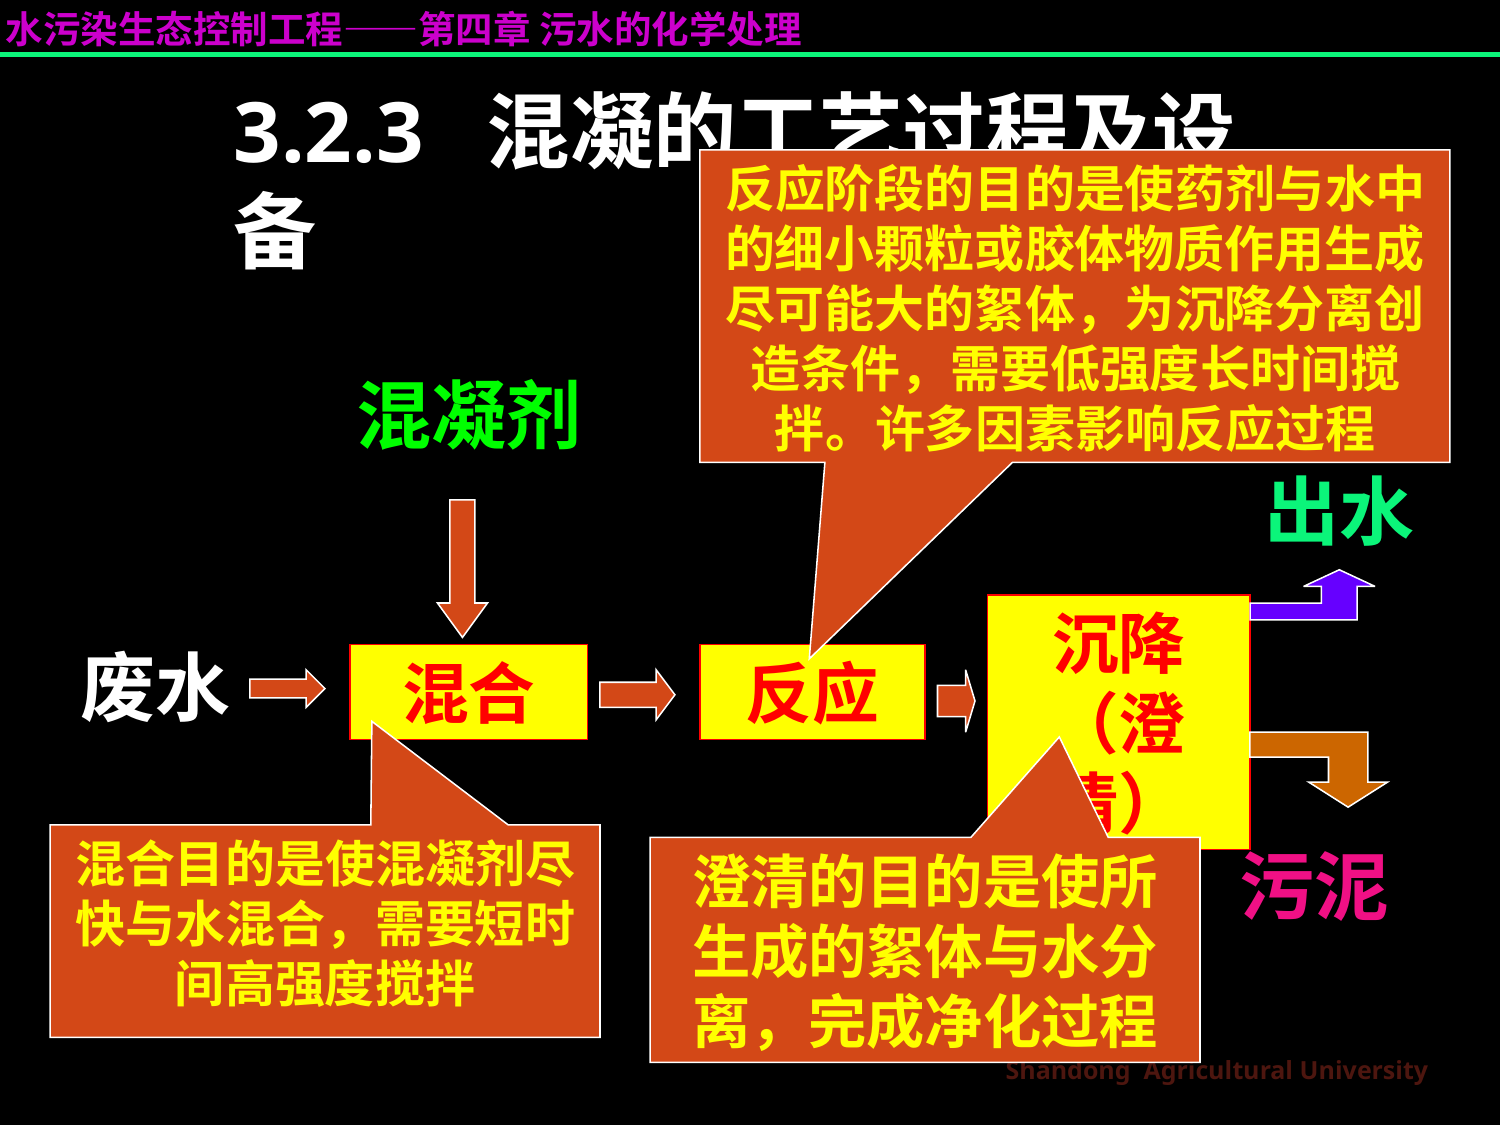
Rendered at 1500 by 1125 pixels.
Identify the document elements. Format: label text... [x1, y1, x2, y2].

text_box 污泥 [1224, 832, 1450, 937]
text_box [249, 669, 325, 708]
text_box [437, 499, 488, 638]
text_box [1250, 569, 1376, 620]
text_box 混合 [349, 644, 588, 740]
text_box 3.2.3 混凝的工艺过程及设备 [218, 71, 1318, 287]
text_box 沉降（澄清） [987, 594, 1250, 850]
text_box [937, 669, 976, 733]
text_box 混合目的是使混凝剂尽快与水混合，需要短时间高强度搅拌 [50, 721, 601, 1038]
text_box [599, 669, 675, 720]
text_box 反应阶段的目的是使药剂与水中的细小颗粒或胶体物质作用生成尽可能大的絮体，为沉降分离创造条件，需要低强度长时间搅拌。许多因素影响反应过程 [699, 149, 1450, 659]
text_box 废水 [65, 633, 245, 738]
text_box 澄清的目的是使所生成的絮体与水分离，完成净化过程 [650, 736, 1201, 1063]
text_box 反应 [699, 644, 925, 740]
text_box 混凝剂 [256, 361, 682, 467]
text_box 出水 [1250, 463, 1438, 562]
text_box [1249, 732, 1388, 808]
